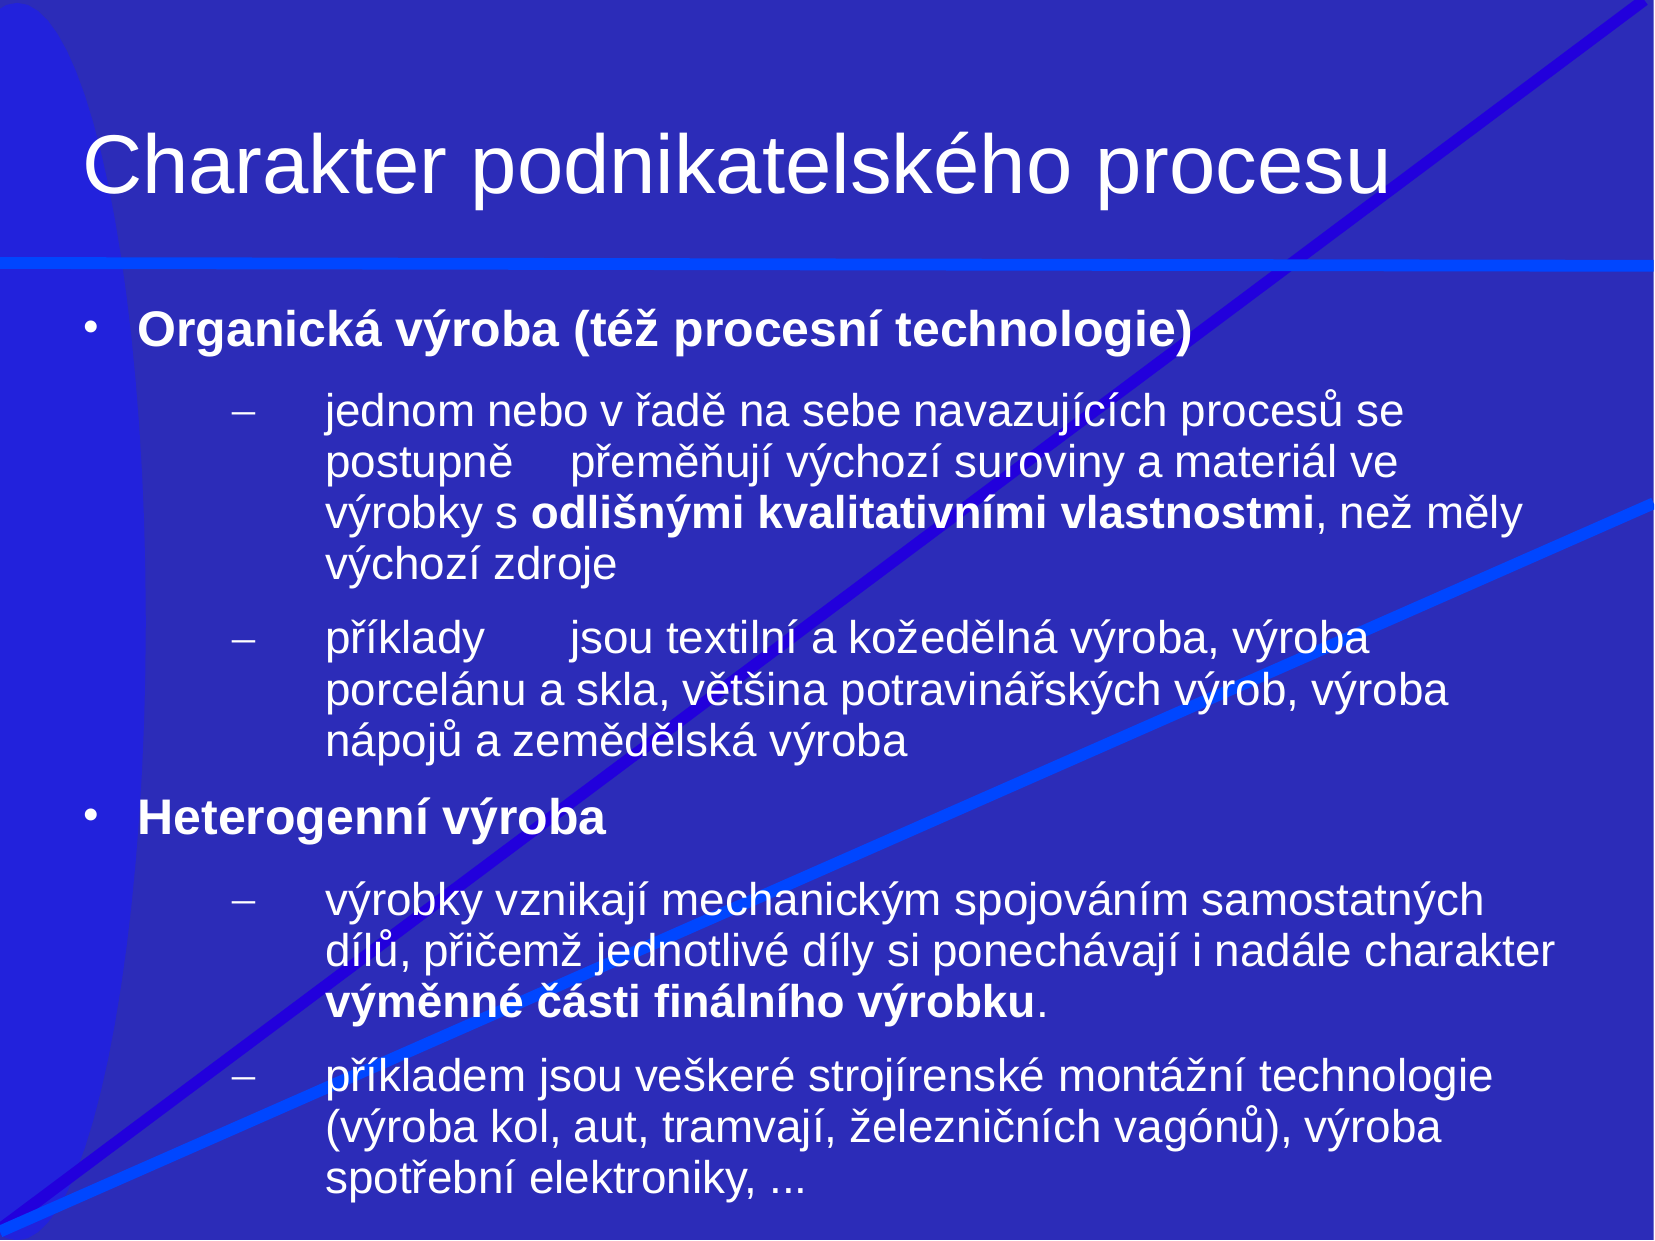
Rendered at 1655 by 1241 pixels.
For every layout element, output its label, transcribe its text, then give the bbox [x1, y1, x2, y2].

text_box Organická výroba (též procesní technologie) jednom nebo v řadě na sebe navazujících procesů se postupně přeměňují výchozí suroviny a materiál ve výrobky s odlišnými kvalitativními vlastnostmi, než měly výchozí zdroje příklady jsou textilní a kožedělná výroba, výroba porcelánu a skla, většina potravinářských výrob, výroba nápojů a zemědělská výroba Heterogenní výroba výrobky vznikají mechanickým spojováním samostatných dílů, přičemž jednotlivé díly si ponechávají i nadále charakter výměnné části finálního výrobku. příkladem jsou veškeré strojírenské montážní technologie (výroba kol, aut, tramvají, železničních vagónů), výroba spotřební elektroniky, ... [80, 296, 1570, 1204]
title Charakter podnikatelského procesu [80, 64, 1574, 318]
